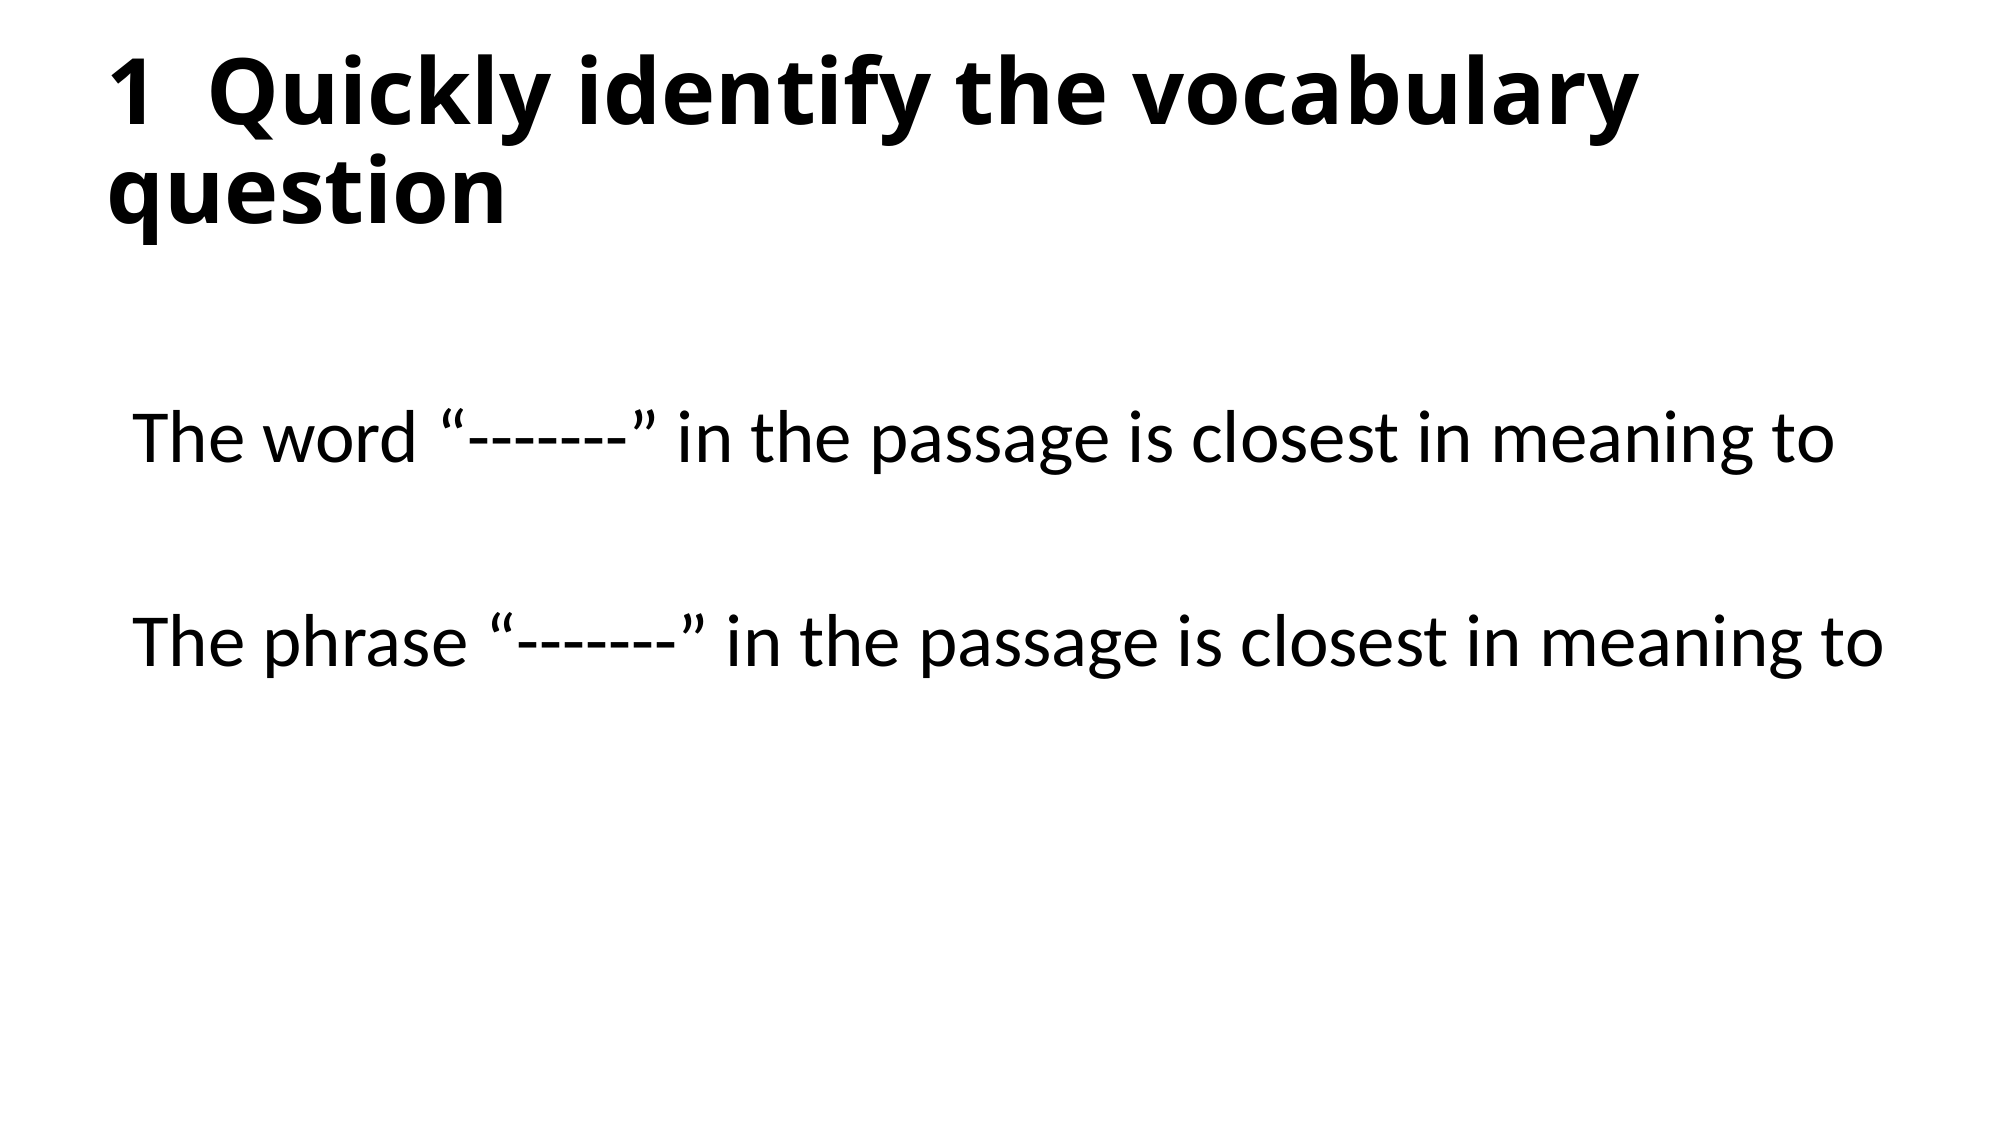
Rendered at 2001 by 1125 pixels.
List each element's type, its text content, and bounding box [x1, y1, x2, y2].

title 1 Quickly identify the vocabulary question [91, 47, 1881, 242]
list The word “-------” in the passage is closest in meaning to The phrase “-------” in the passage is closest in meaning to [117, 299, 1910, 1014]
